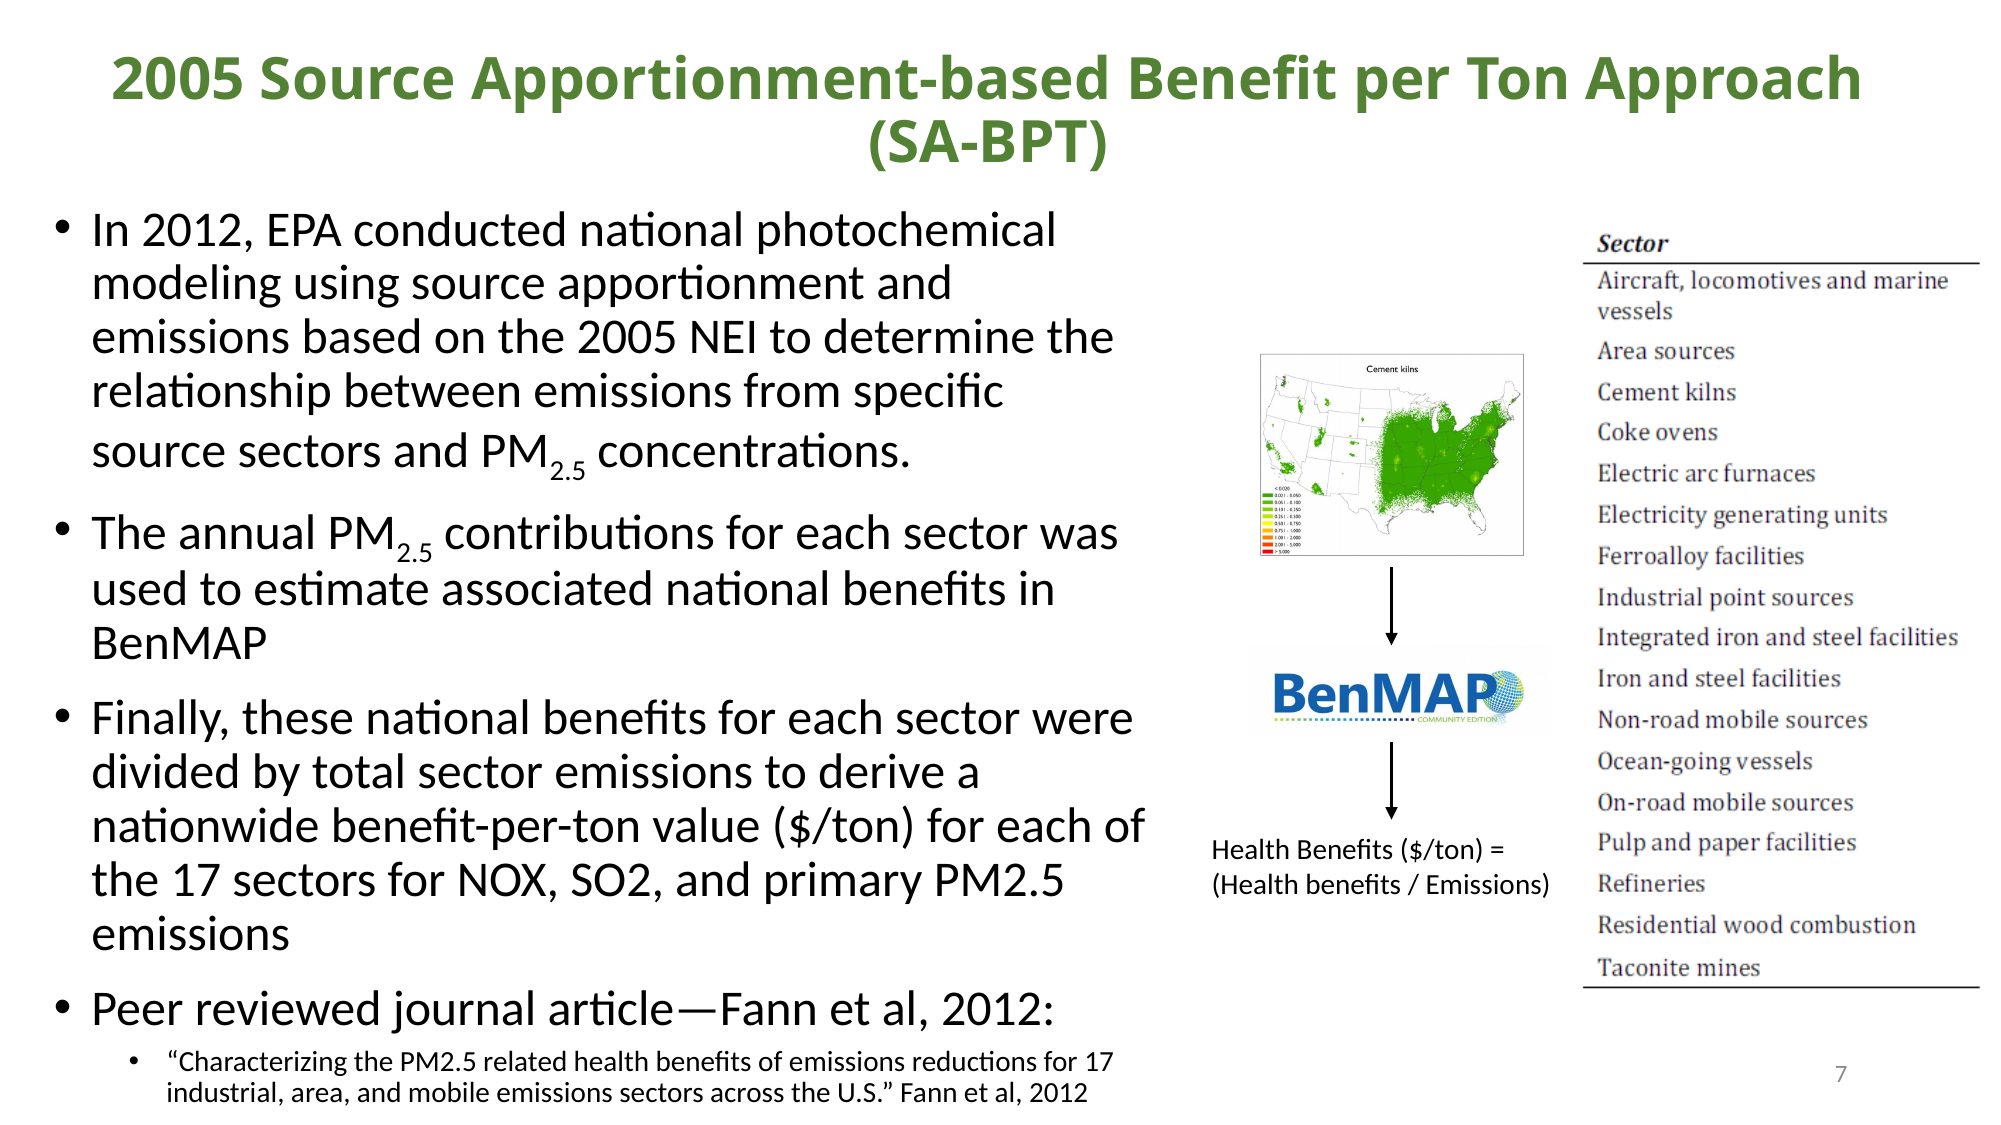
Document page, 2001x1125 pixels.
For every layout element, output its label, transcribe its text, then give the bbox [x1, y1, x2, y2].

picture [1247, 645, 1550, 736]
list In 2012, EPA conducted national photochemical modeling using source apportionment and emissions based on the 2005 NEI to determine the relationship between emissions from specific source sectors and PM2.5 concentrations. The annual PM2.5 contributions for each sector was used to estimate associated national benefits in BenMAP Finally, these national benefits for each sector were divided by total sector emissions to derive a nationwide benefit-per-ton value ($/ton) for each of the 17 sectors for NOX, SO2, and primary PM2.5 emissions Peer reviewed journal article—Fann et al, 2012: “Characterizing the PM2.5 related health benefits of emissions reductions for 17 industrial, area, and mobile emissions sectors across the U.S.” Fann et al, 2012 [39, 195, 1164, 1068]
slide_number 7 [1412, 1042, 1863, 1103]
text_box Health Benefits ($/ton) = (Health benefits / Emissions) [1196, 823, 1579, 908]
picture [1258, 351, 1525, 558]
picture [1579, 220, 1980, 991]
title 2005 Source Apportionment-based Benefit per Ton Approach (SA-BPT) [82, 3, 1894, 221]
